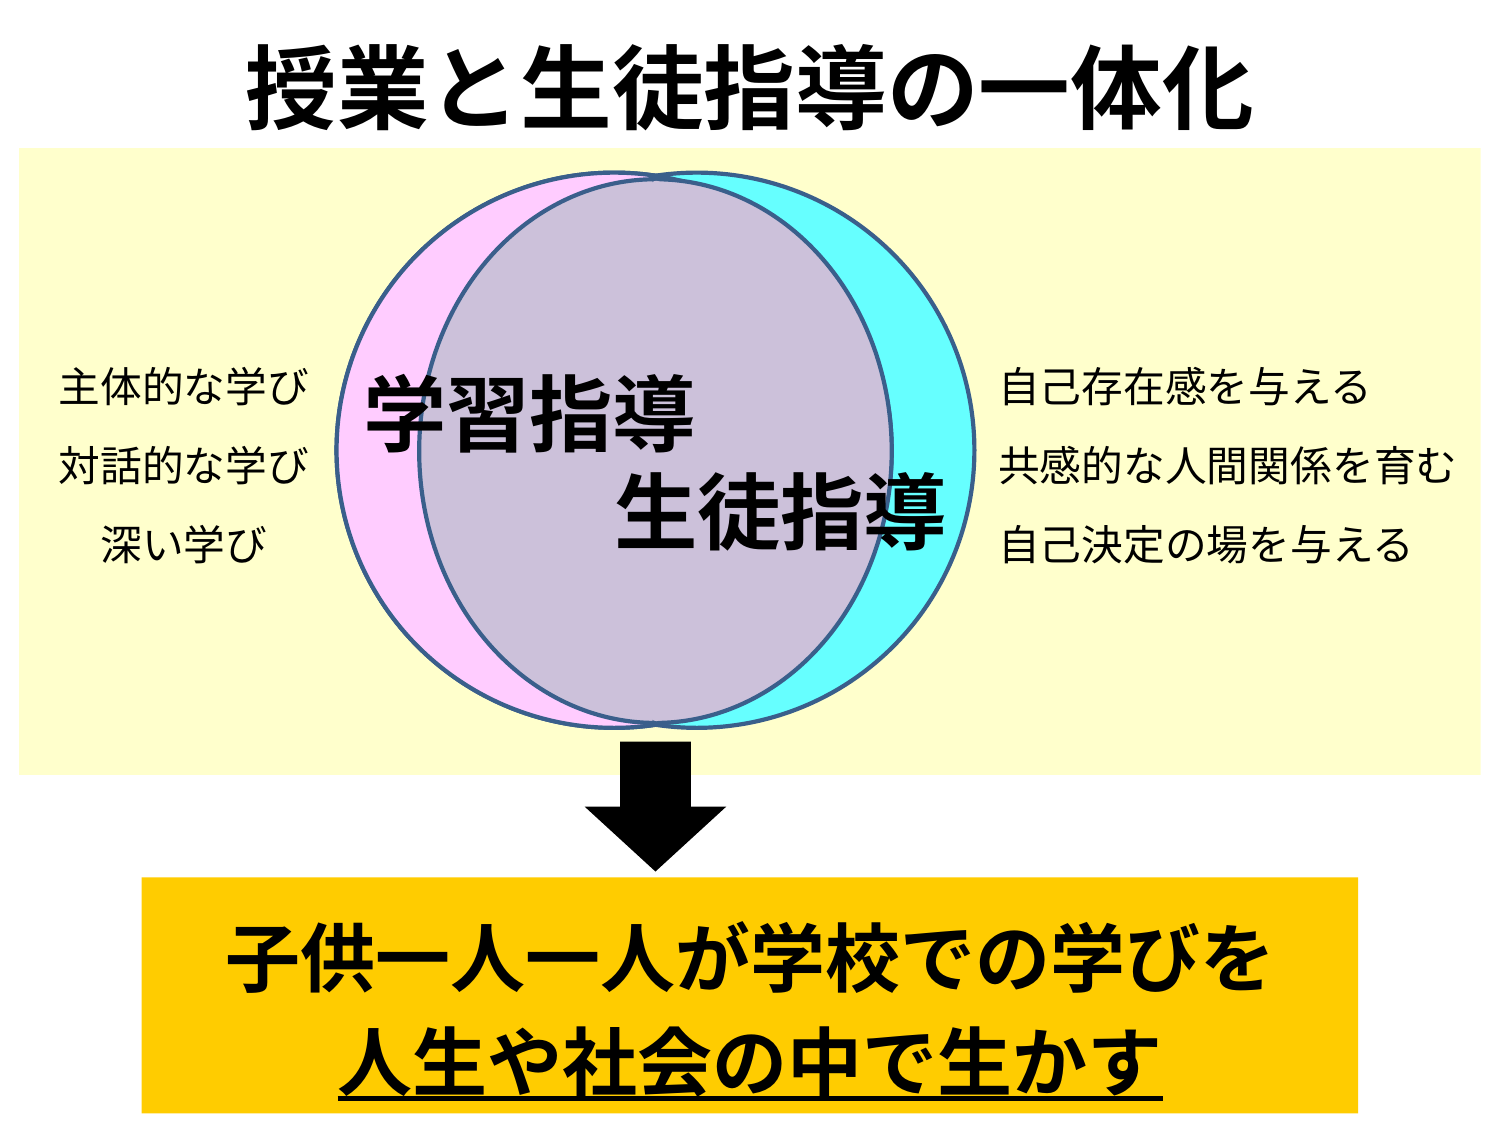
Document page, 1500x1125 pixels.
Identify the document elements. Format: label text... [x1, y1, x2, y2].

text_box 子供一人一人が学校での学びを 人生や社会の中で生かす [141, 877, 1359, 1114]
text_box 授業と生徒指導の一体化 [103, 12, 1397, 141]
text_box [582, 739, 729, 874]
text_box 主体的な学び 対話的な学び 深い学び [0, 334, 247, 569]
text_box 自己存在感を与える 共感的な人間関係を育む 自己決定の場を与える [980, 334, 1500, 569]
text_box 生徒指導 [980, 458, 1060, 544]
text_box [252, 172, 975, 729]
text_box [19, 569, 1481, 775]
text_box [19, 148, 1481, 334]
